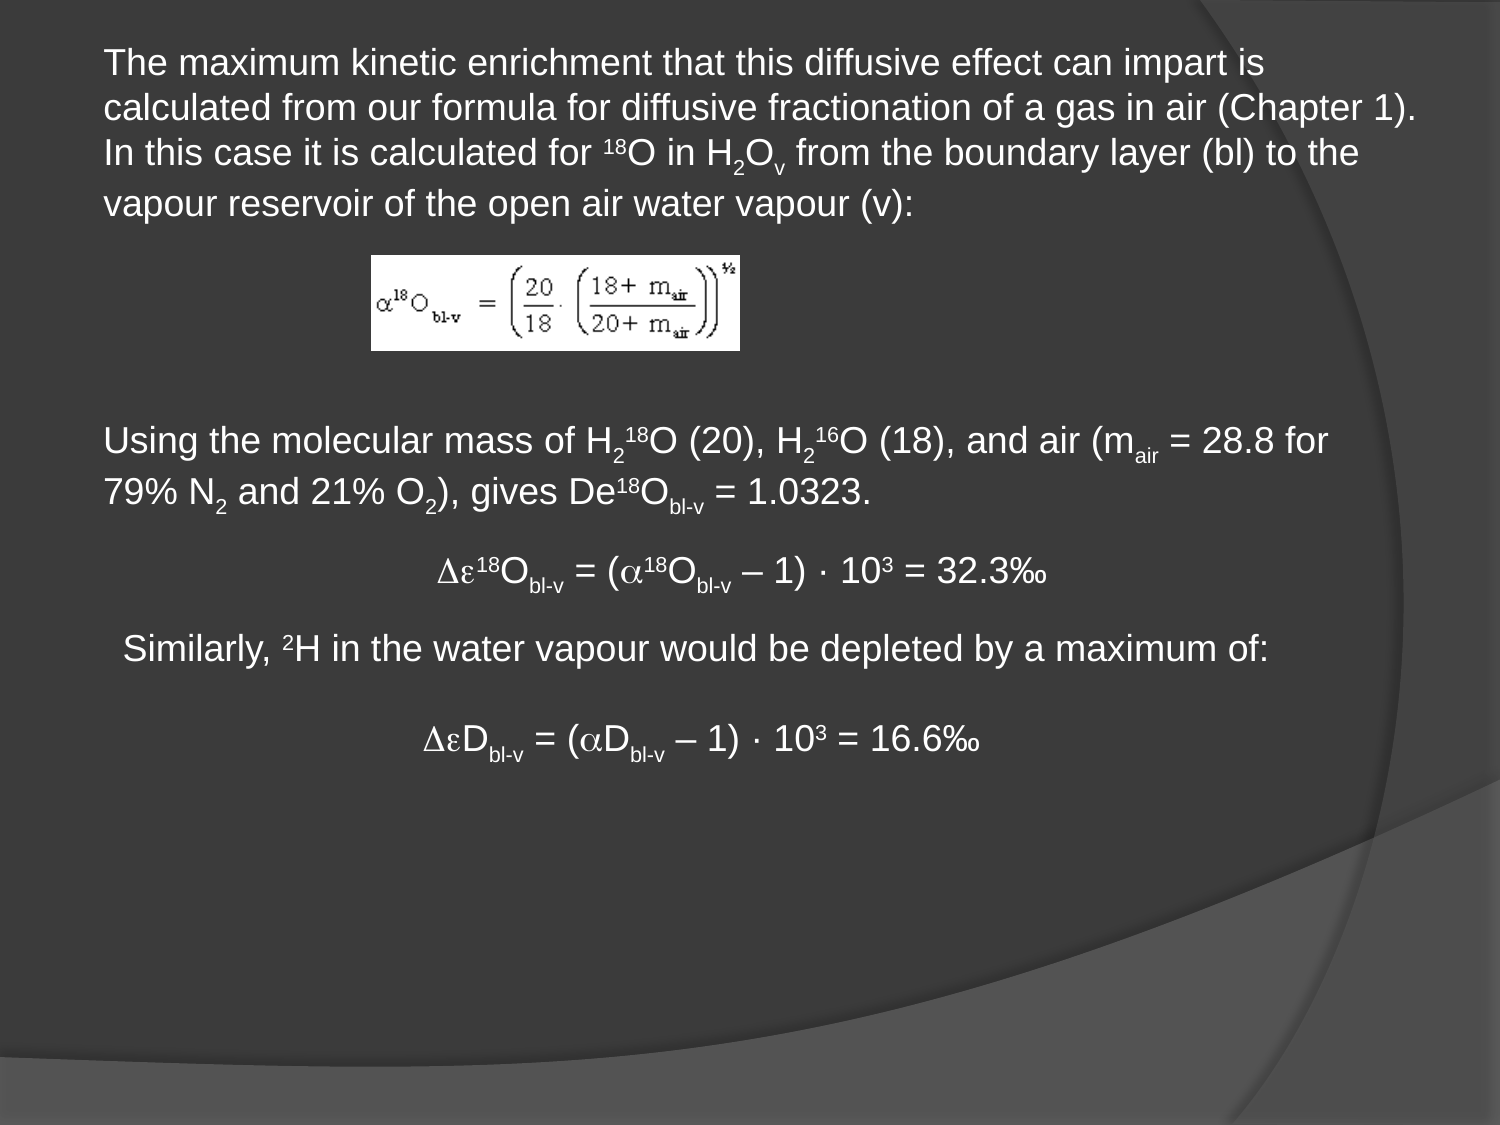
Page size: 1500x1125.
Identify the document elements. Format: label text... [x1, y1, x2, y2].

text_box De18Obl-v = (a18Obl-v – 1) · 103 = 32.3‰ [421, 538, 1062, 605]
text_box The maximum kinetic enrichment that this diffusive effect can impart is calculated from our formula for diffusive fractionation of a gas in air (Chapter 1). In this case it is calculated for 18O in H2Ov from the boundary layer (bl) to the vapour reservoir of the open air water vapour (v): [88, 30, 1447, 232]
text_box Similarly, 2H in the water vapour would be depleted by a maximum of: DeDbl-v = (aDbl-v – 1) · 103 = 16.6‰ [107, 616, 1286, 820]
picture [371, 255, 740, 351]
text_box Using the molecular mass of H218O (20), H216O (18), and air (mair = 28.8 for 79% N2 and 21% O2), gives De18Obl-v = 1.0323. [88, 408, 1388, 526]
